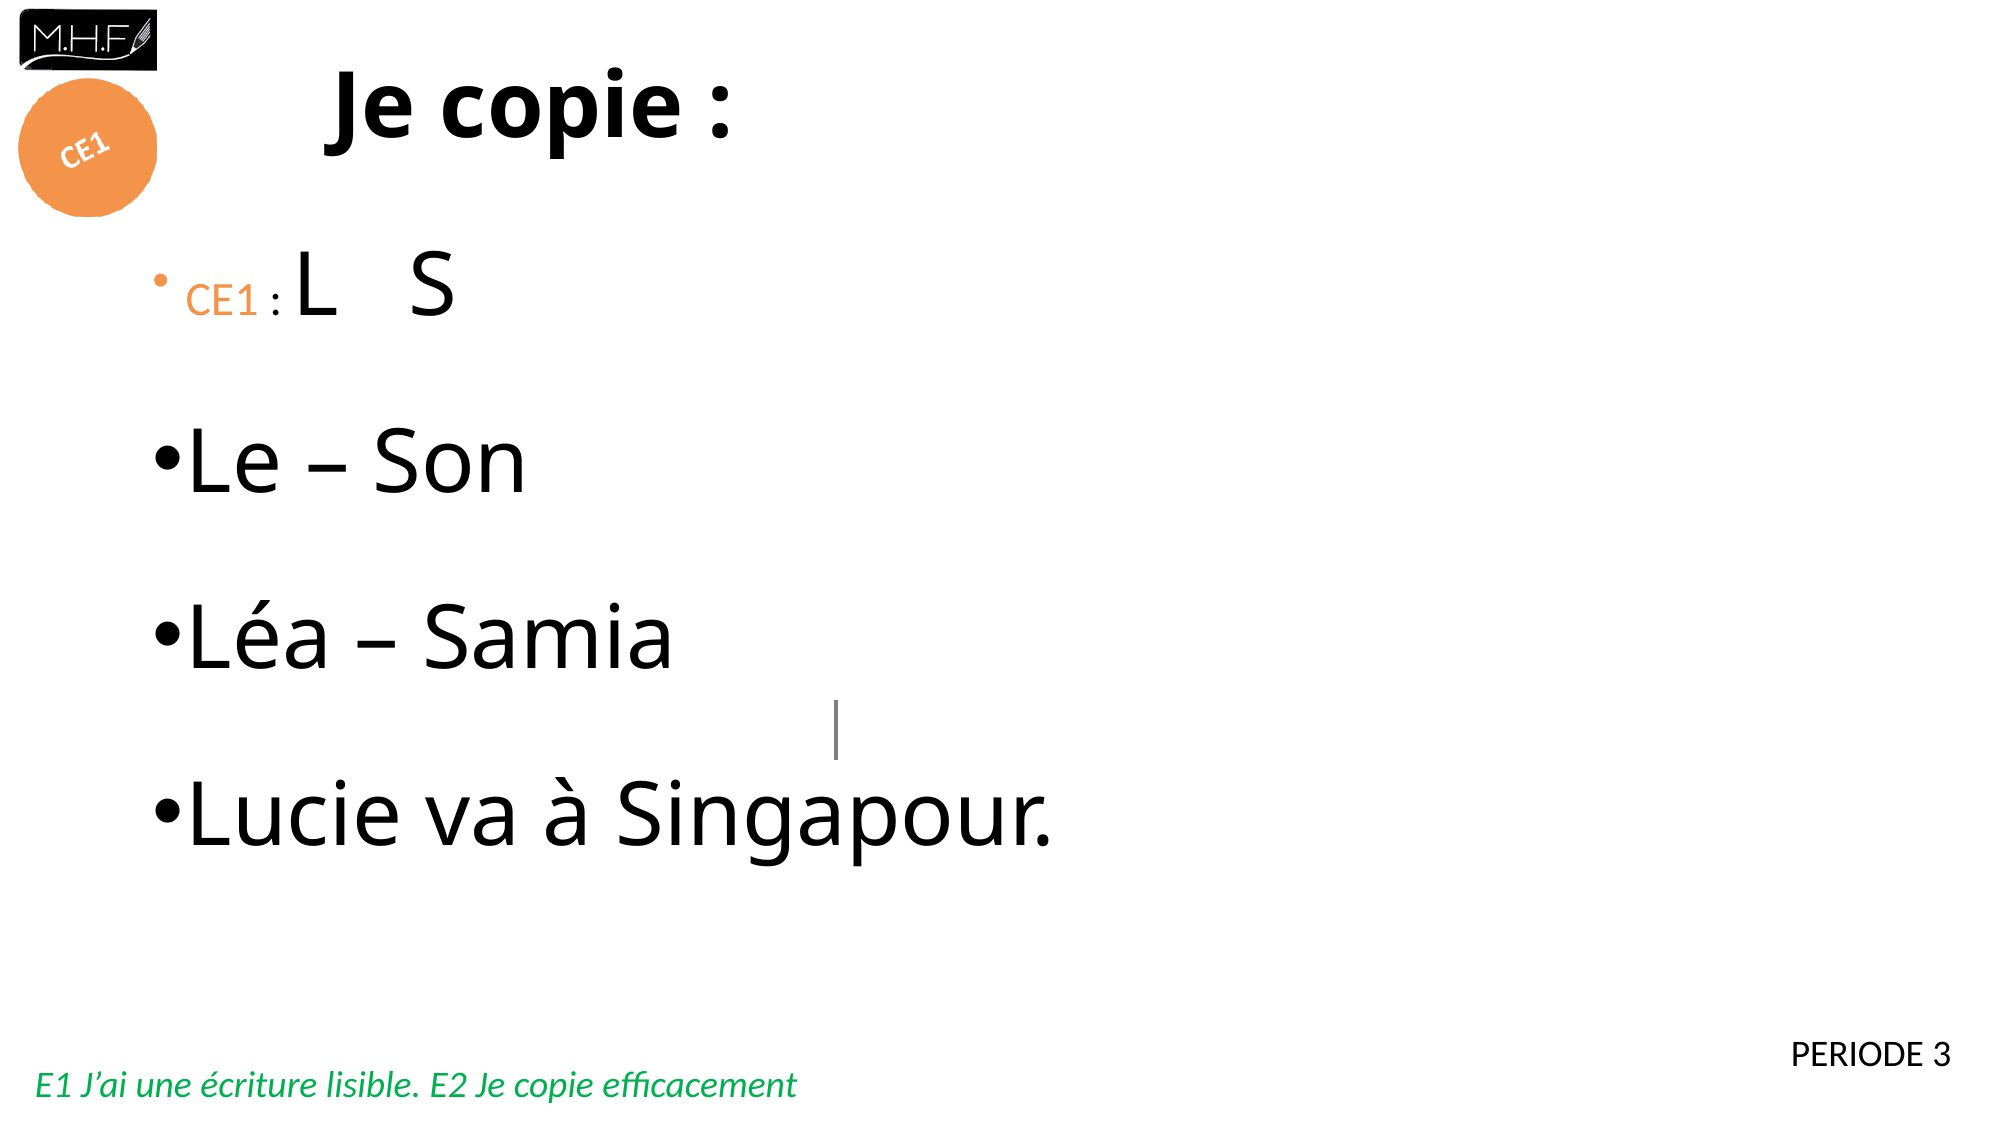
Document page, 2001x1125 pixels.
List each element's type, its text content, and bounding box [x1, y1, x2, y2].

picture [18, 78, 157, 218]
text_box PERIODE 3 [1362, 1021, 1967, 1082]
text_box E1 J’ai une écriture lisible. E2 Je copie efficacement [19, 1052, 959, 1125]
list CE1 : L S Le – Son Léa – Samia Lucie va à Singapour. [137, 165, 1196, 880]
title Je copie : [316, 0, 1863, 218]
picture [16, 7, 157, 74]
